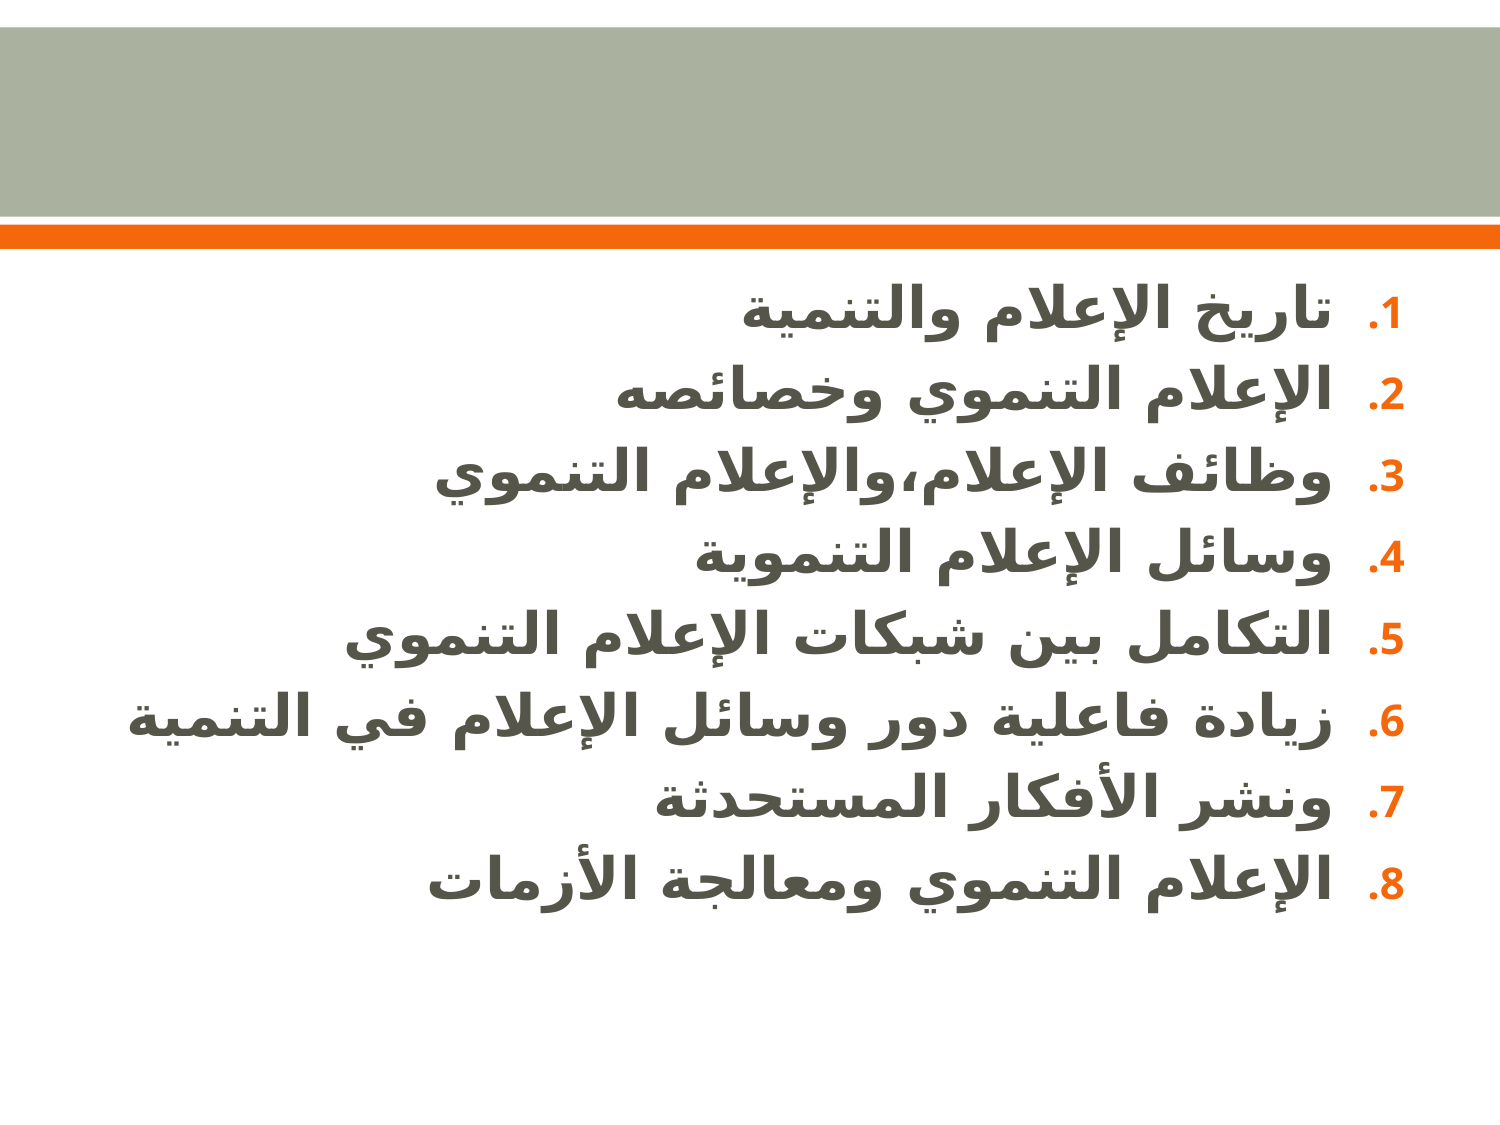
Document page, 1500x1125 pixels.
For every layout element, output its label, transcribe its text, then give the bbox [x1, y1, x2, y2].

list تاريخ الإعلام والتنمية الإعلام التنموي وخصائصه وظائف الإعلام،والإعلام التنموي وسائل الإعلام التنموية التكامل بين شبكات الإعلام التنموي زيادة فاعلية دور وسائل الإعلام في التنمية ونشر الأفكار المستحدثة الإعلام التنموي ومعالجة الأزمات [75, 262, 1425, 1005]
